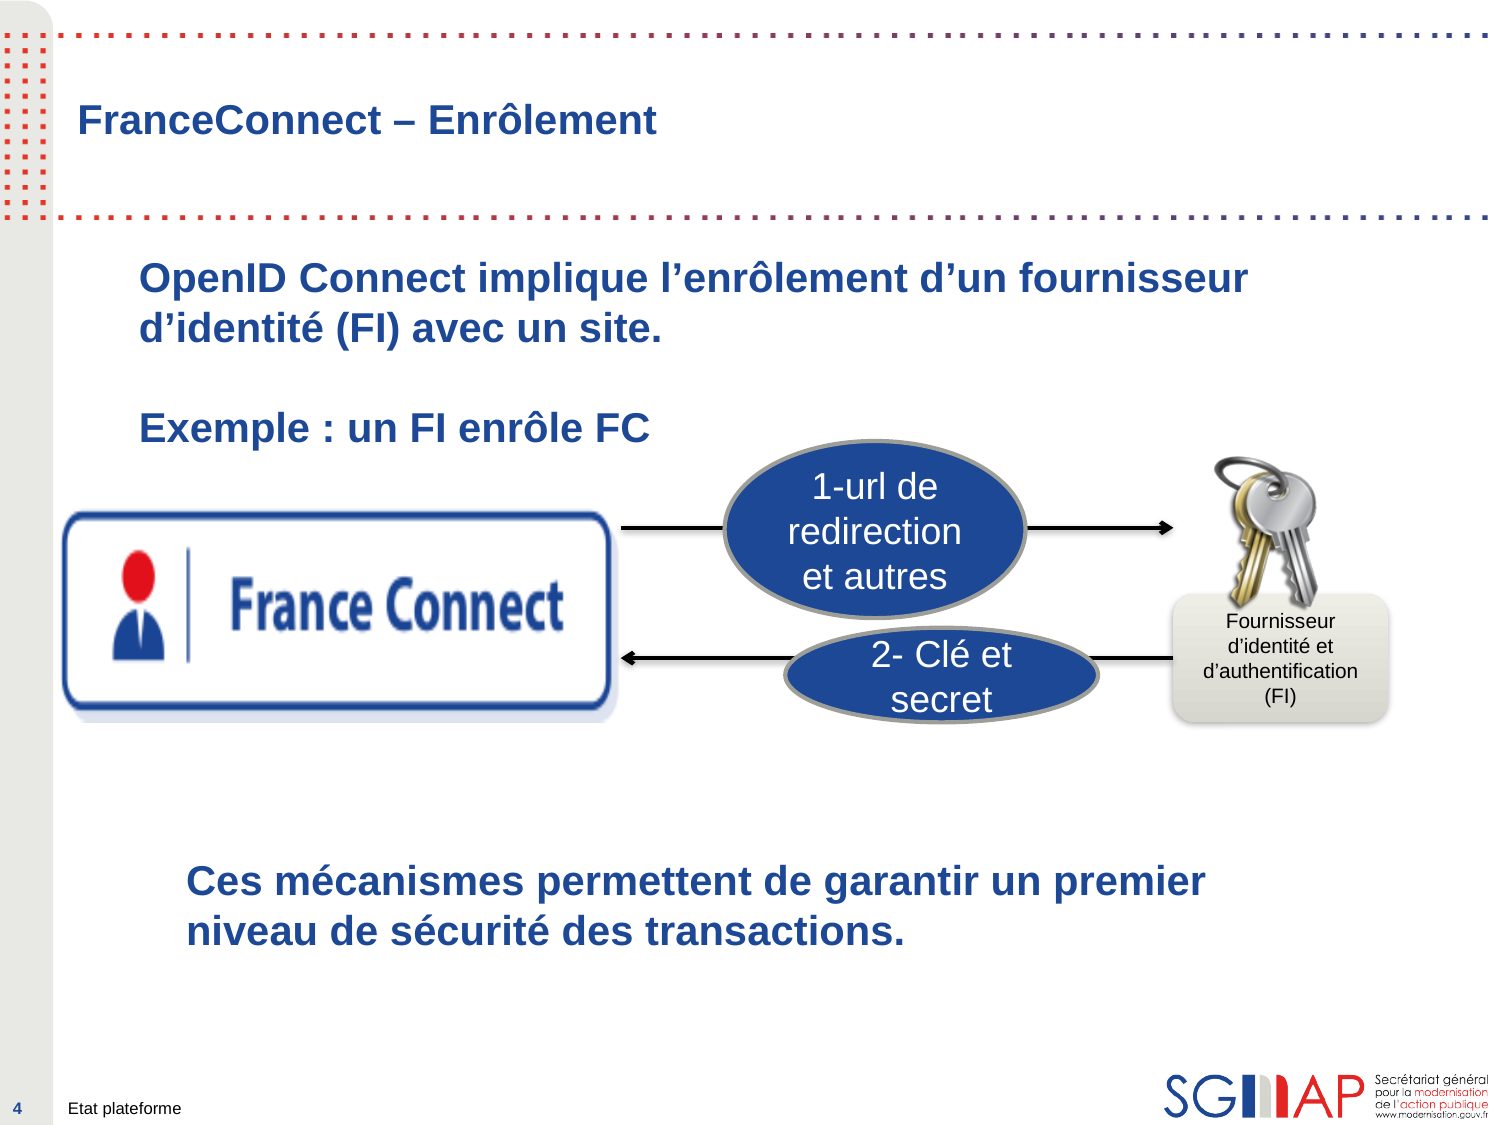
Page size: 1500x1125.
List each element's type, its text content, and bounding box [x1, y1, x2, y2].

text_box OpenID Connect implique l’enrôlement d’un fournisseur d’identité (FI) avec un site. Exemple : un FI enrôle FC [123, 243, 1341, 459]
picture [56, 494, 621, 723]
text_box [1173, 456, 1389, 723]
text_box 2- Clé et secret [783, 667, 1101, 725]
text_box 2- Clé et secret [793, 625, 1090, 657]
title FranceConnect – Enrôlement [62, 42, 1483, 193]
text_box 1-url de redirection et autres [722, 438, 1028, 527]
picture [0, 33, 1500, 220]
text_box 1-url de redirection et autres [723, 537, 1028, 621]
text_box Ces mécanismes permettent de garantir un premier niveau de sécurité des transactions. [171, 846, 1331, 961]
picture [1164, 1074, 1488, 1119]
